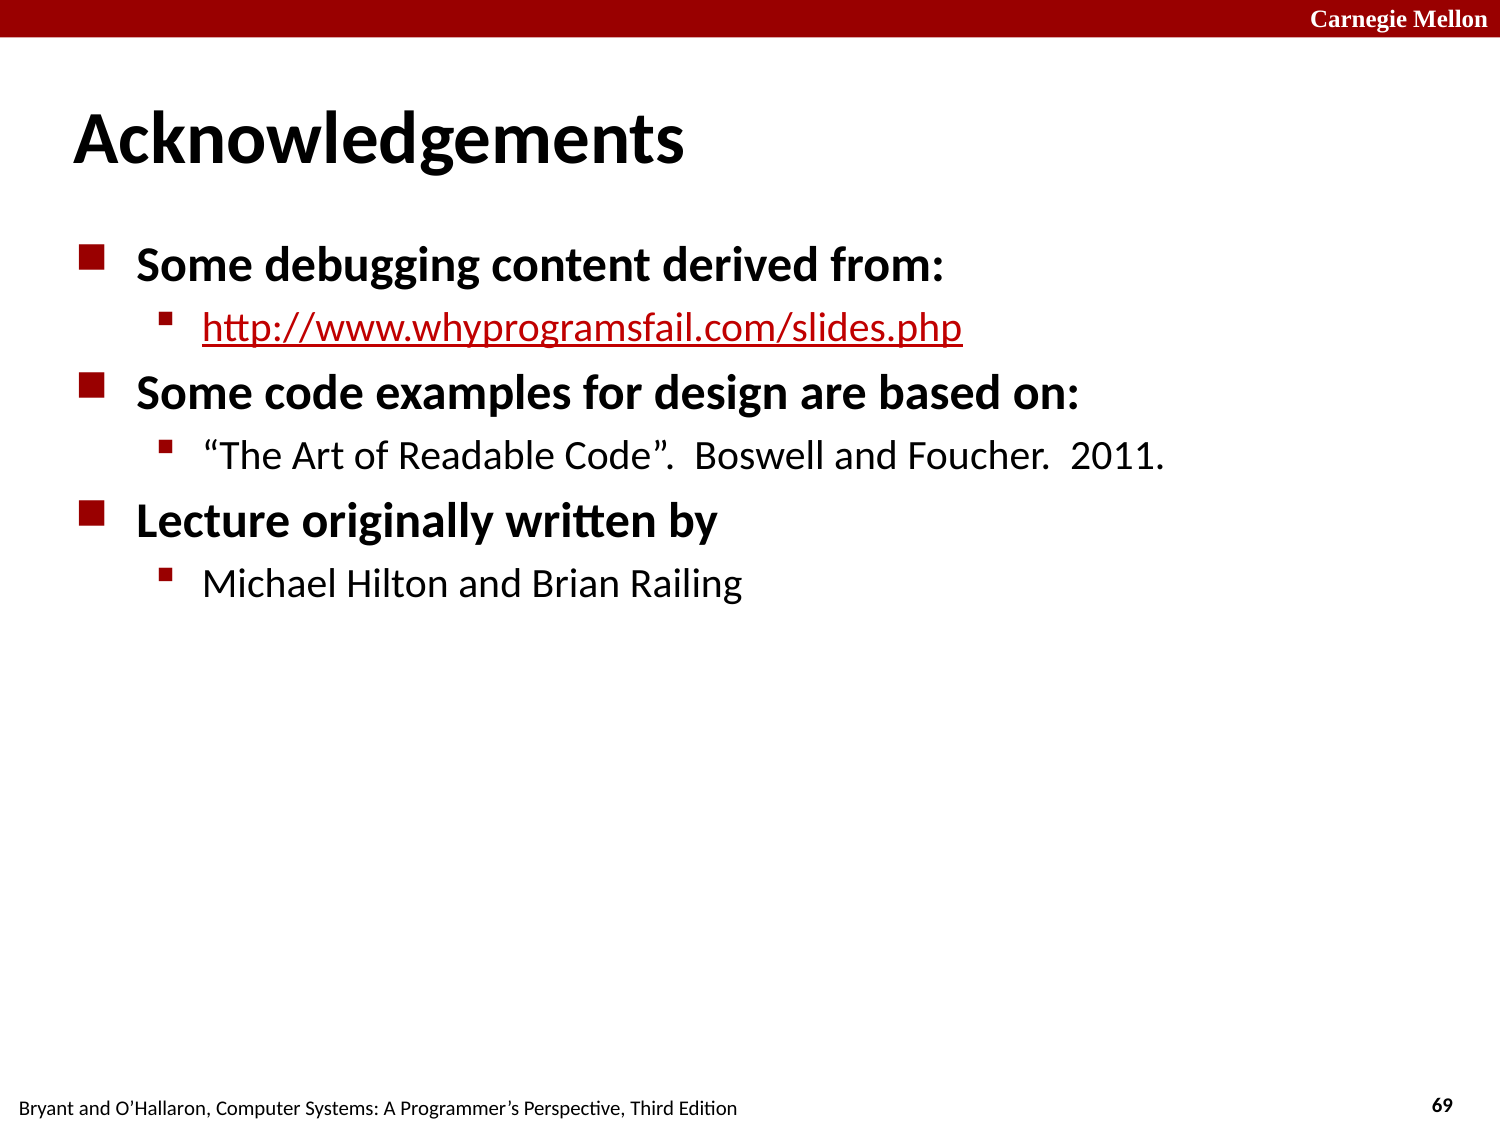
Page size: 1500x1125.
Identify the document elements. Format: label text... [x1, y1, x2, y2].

title Acknowledgements [58, 71, 1305, 197]
list Some debugging content derived from: http://www.whyprogramsfail.com/slides.php Some code examples for design are based on: “The Art of Readable Code”. Boswell and Foucher. 2011. Lecture originally written by Michael Hilton and Brian Railing [64, 223, 1361, 1040]
